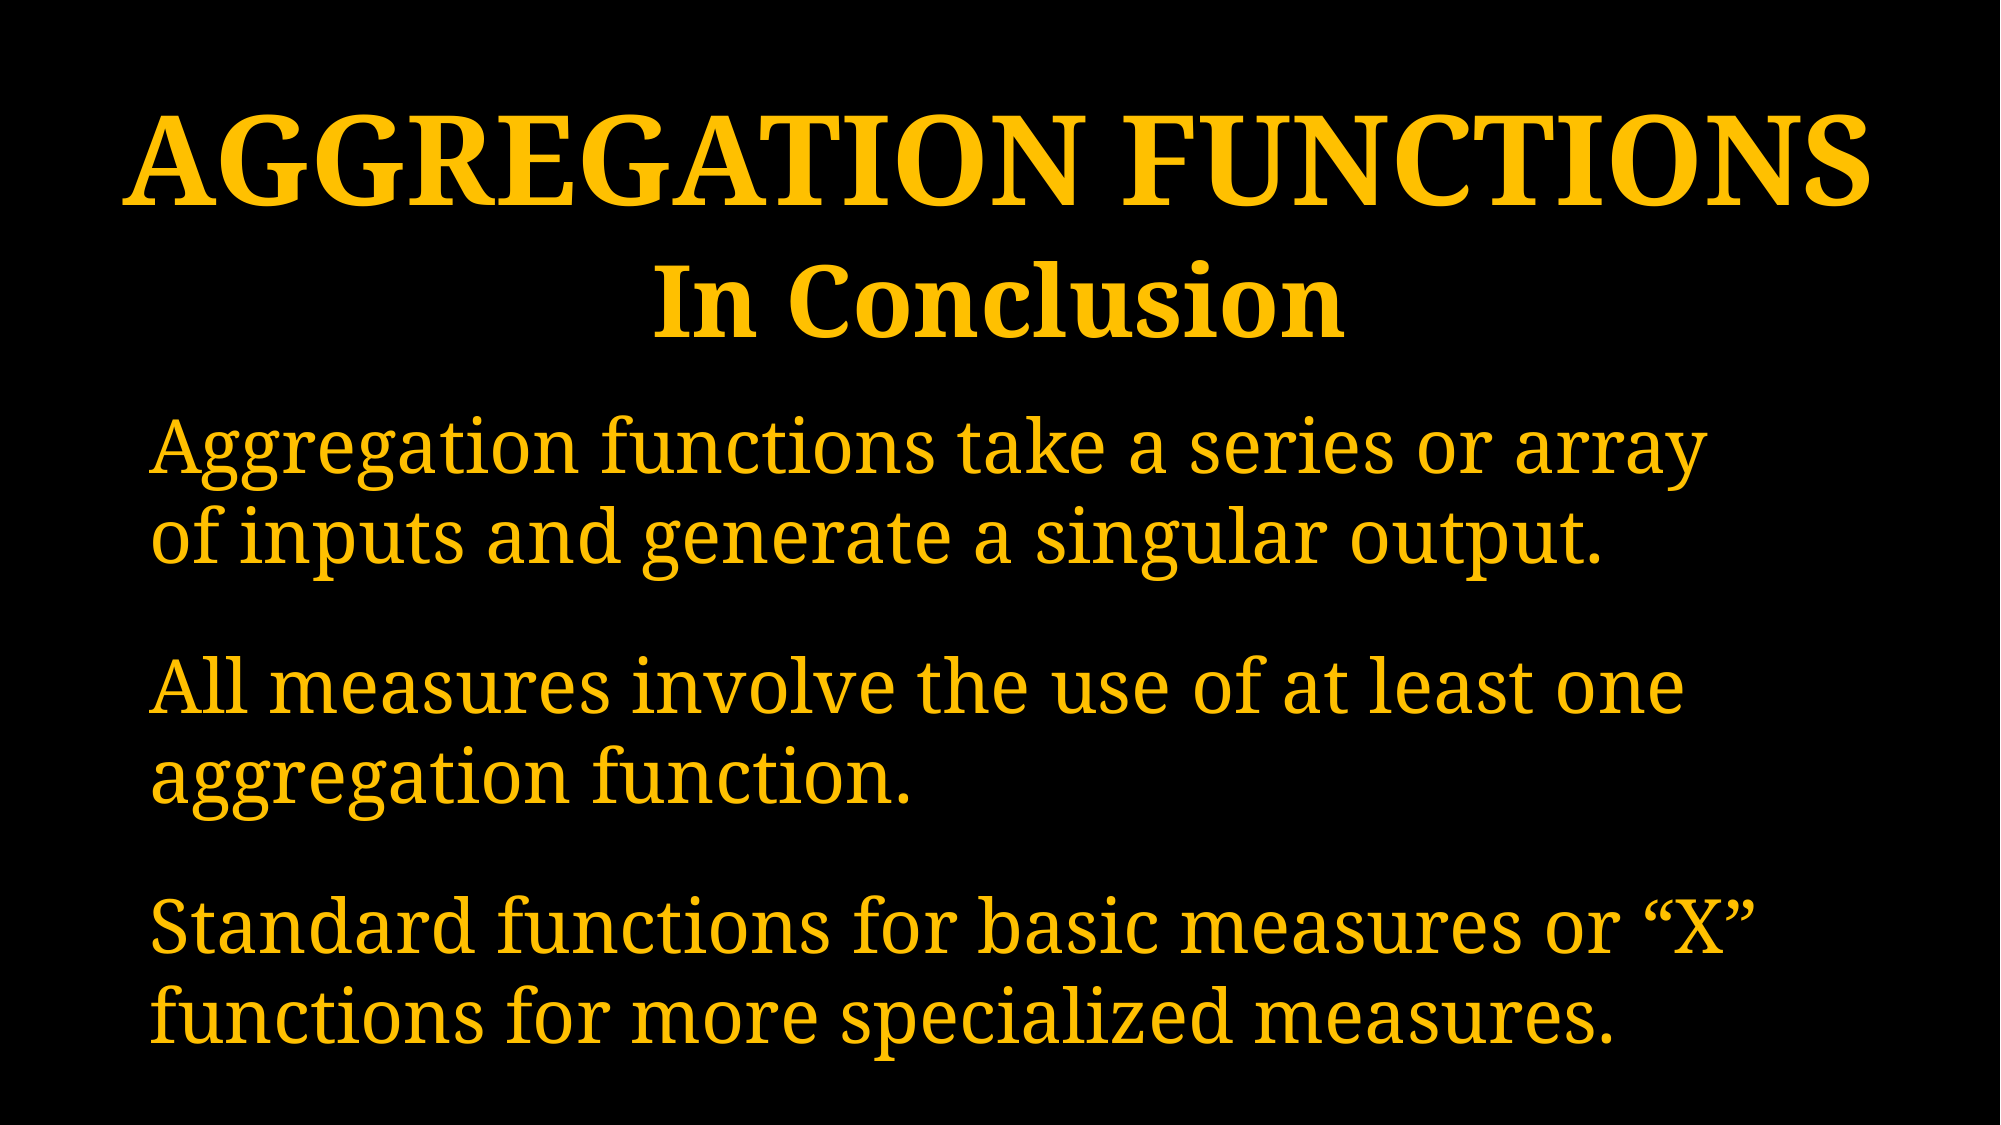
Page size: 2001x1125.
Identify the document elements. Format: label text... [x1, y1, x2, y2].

text_box AGGREGATION FUNCTIONS [0, 73, 2000, 239]
text_box All measures involve the use of at least one aggregation function. [134, 631, 1784, 826]
text_box Standard functions for basic measures or “X” functions for more specialized measures. [134, 870, 1784, 1066]
text_box Aggregation functions take a series or array of inputs and generate a singular output. [134, 391, 1784, 587]
text_box In Conclusion [319, 229, 1681, 365]
